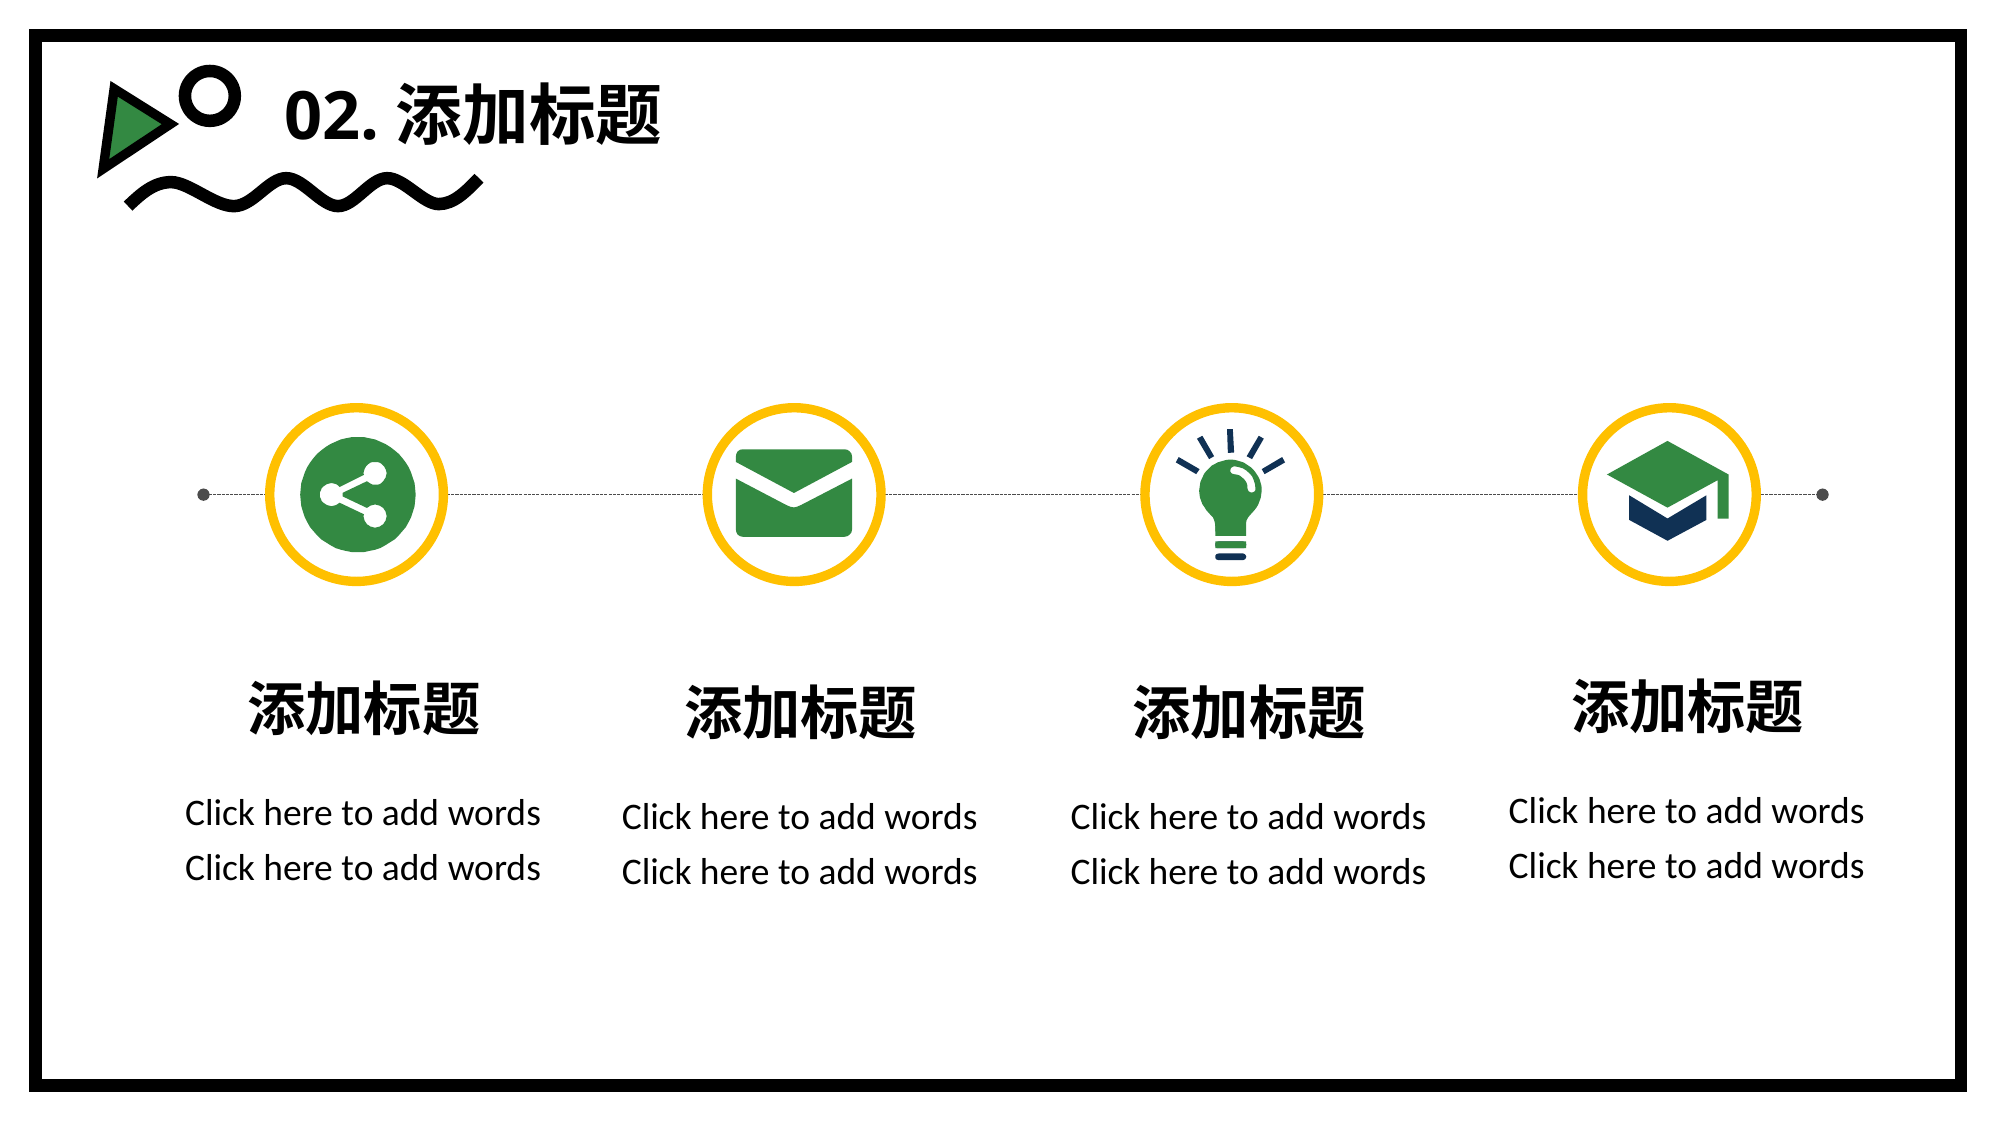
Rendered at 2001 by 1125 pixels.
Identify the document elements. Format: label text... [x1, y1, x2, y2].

text_box [183, 69, 236, 122]
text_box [1606, 440, 1729, 541]
text_box [1143, 406, 1320, 494]
text_box [300, 495, 416, 553]
text_box [1581, 495, 1758, 583]
text_box Click here to add words [607, 839, 1019, 900]
text_box Click here to add words [607, 784, 1019, 839]
text_box [101, 87, 173, 171]
text_box [735, 495, 853, 537]
text_box Click here to add words [170, 835, 583, 896]
text_box [300, 437, 416, 494]
text_box [735, 478, 766, 494]
text_box 添加标题 [1556, 663, 2000, 748]
text_box Click here to add words [170, 780, 583, 835]
text_box [1143, 495, 1320, 583]
text_box 02.添加标题 [269, 65, 678, 321]
text_box 添加标题 [232, 665, 676, 750]
text_box [822, 478, 853, 494]
text_box [268, 406, 445, 494]
text_box 添加标题 [669, 669, 1113, 754]
text_box Click here to add words [1055, 784, 1468, 839]
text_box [1175, 429, 1286, 561]
text_box [735, 449, 853, 493]
text_box [127, 181, 269, 208]
text_box [268, 495, 445, 583]
text_box 添加标题 [1118, 669, 1561, 754]
text_box Click here to add words [1055, 839, 1468, 900]
text_box [706, 495, 883, 583]
text_box [706, 406, 883, 494]
text_box [35, 35, 1962, 1087]
text_box [1581, 406, 1758, 494]
text_box Click here to add words [1494, 833, 1906, 894]
text_box Click here to add words [1494, 778, 1906, 833]
